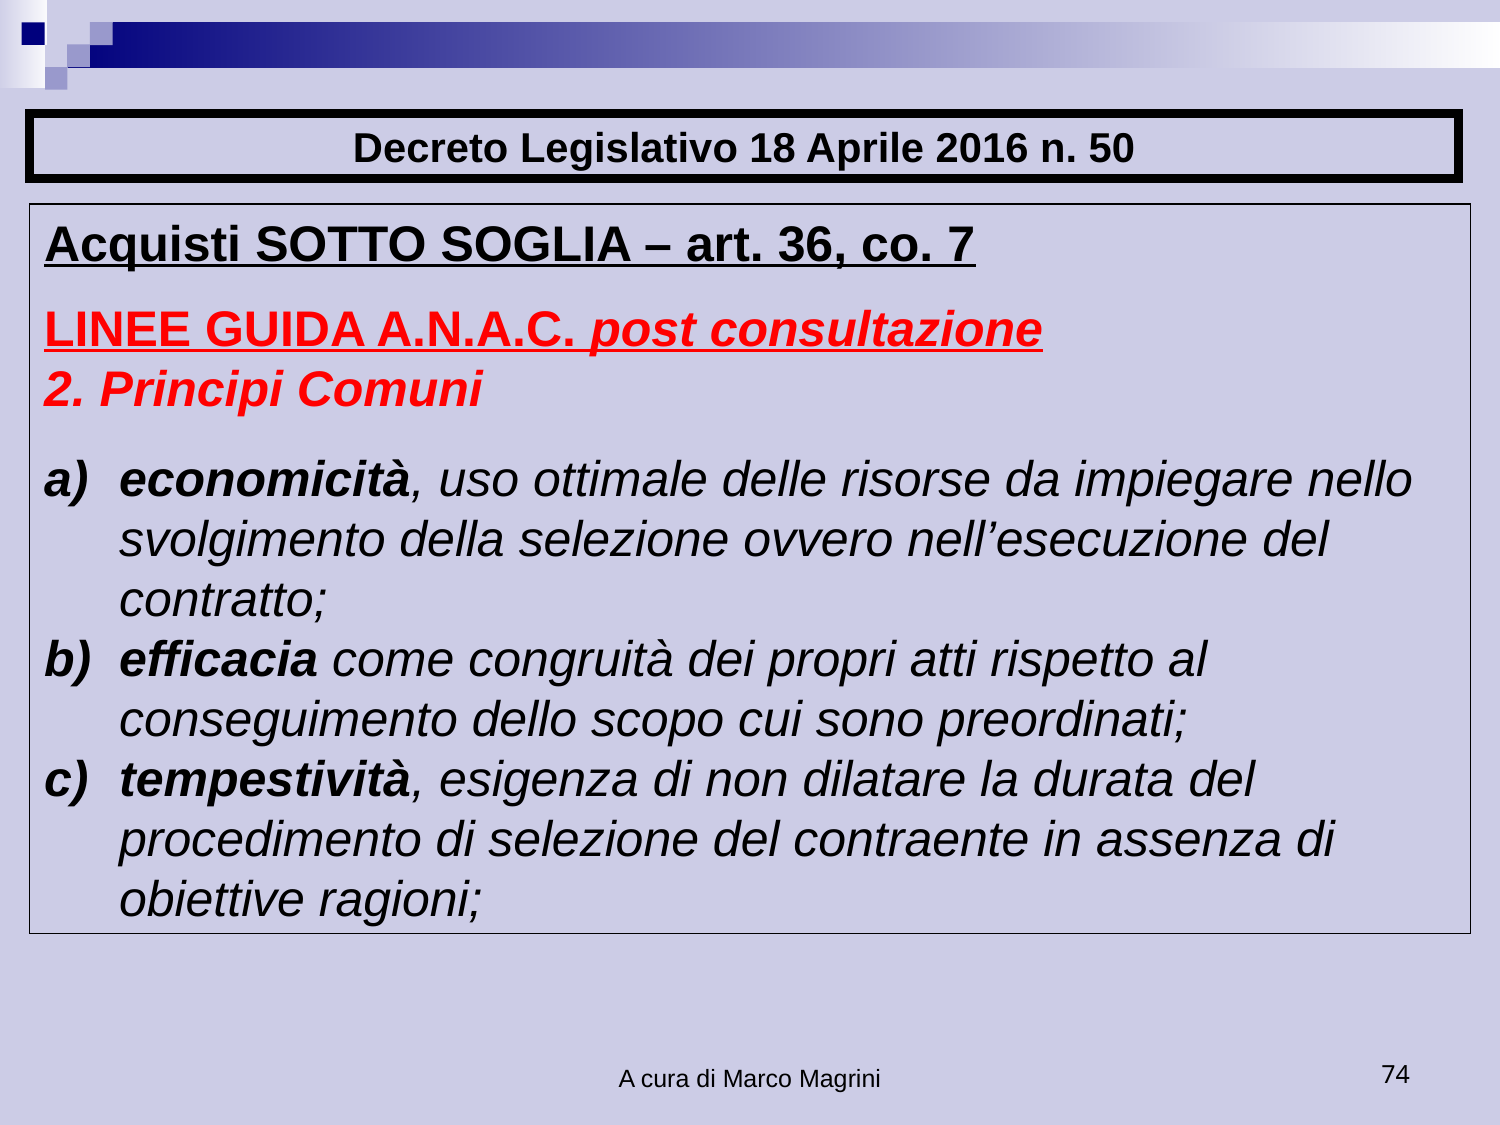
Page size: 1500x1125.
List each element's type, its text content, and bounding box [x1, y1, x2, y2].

text_box Decreto Legislativo 18 Aprile 2016 n. 50 [29, 113, 1459, 179]
slide_number 74 [1074, 1025, 1425, 1100]
footer A cura di Marco Magrini [512, 1025, 988, 1100]
text_box Acquisti SOTTO SOGLIA – art. 36, co. 7 LINEE GUIDA A.N.A.C. post consultazione 2. Principi Comuni economicità, uso ottimale delle risorse da impiegare nello svolgimento della selezione ovvero nell’esecuzione del contratto; efficacia come congruità dei propri atti rispetto al conseguimento dello scopo cui sono preordinati; tempestività, esigenza di non dilatare la durata del procedimento di selezione del contraente in assenza di obiettive ragioni; [29, 203, 1471, 934]
